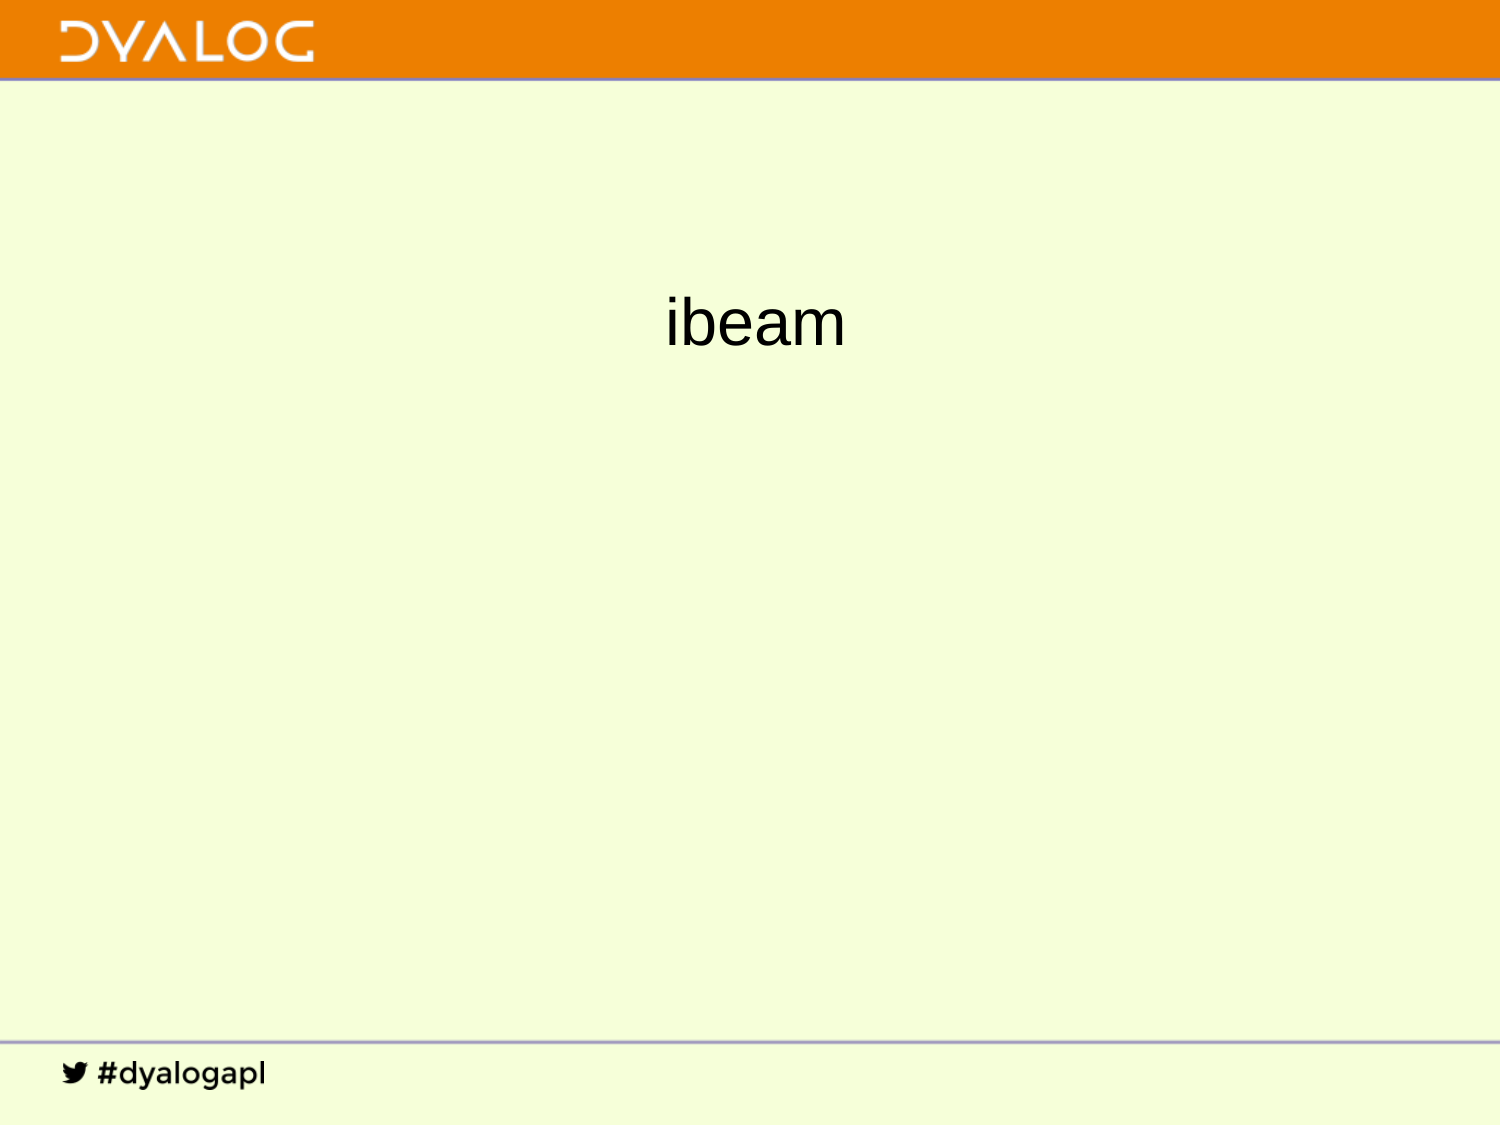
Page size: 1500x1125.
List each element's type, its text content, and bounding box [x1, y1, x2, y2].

picture [0, 0, 1500, 1125]
subtitle ibeam [100, 271, 1412, 992]
